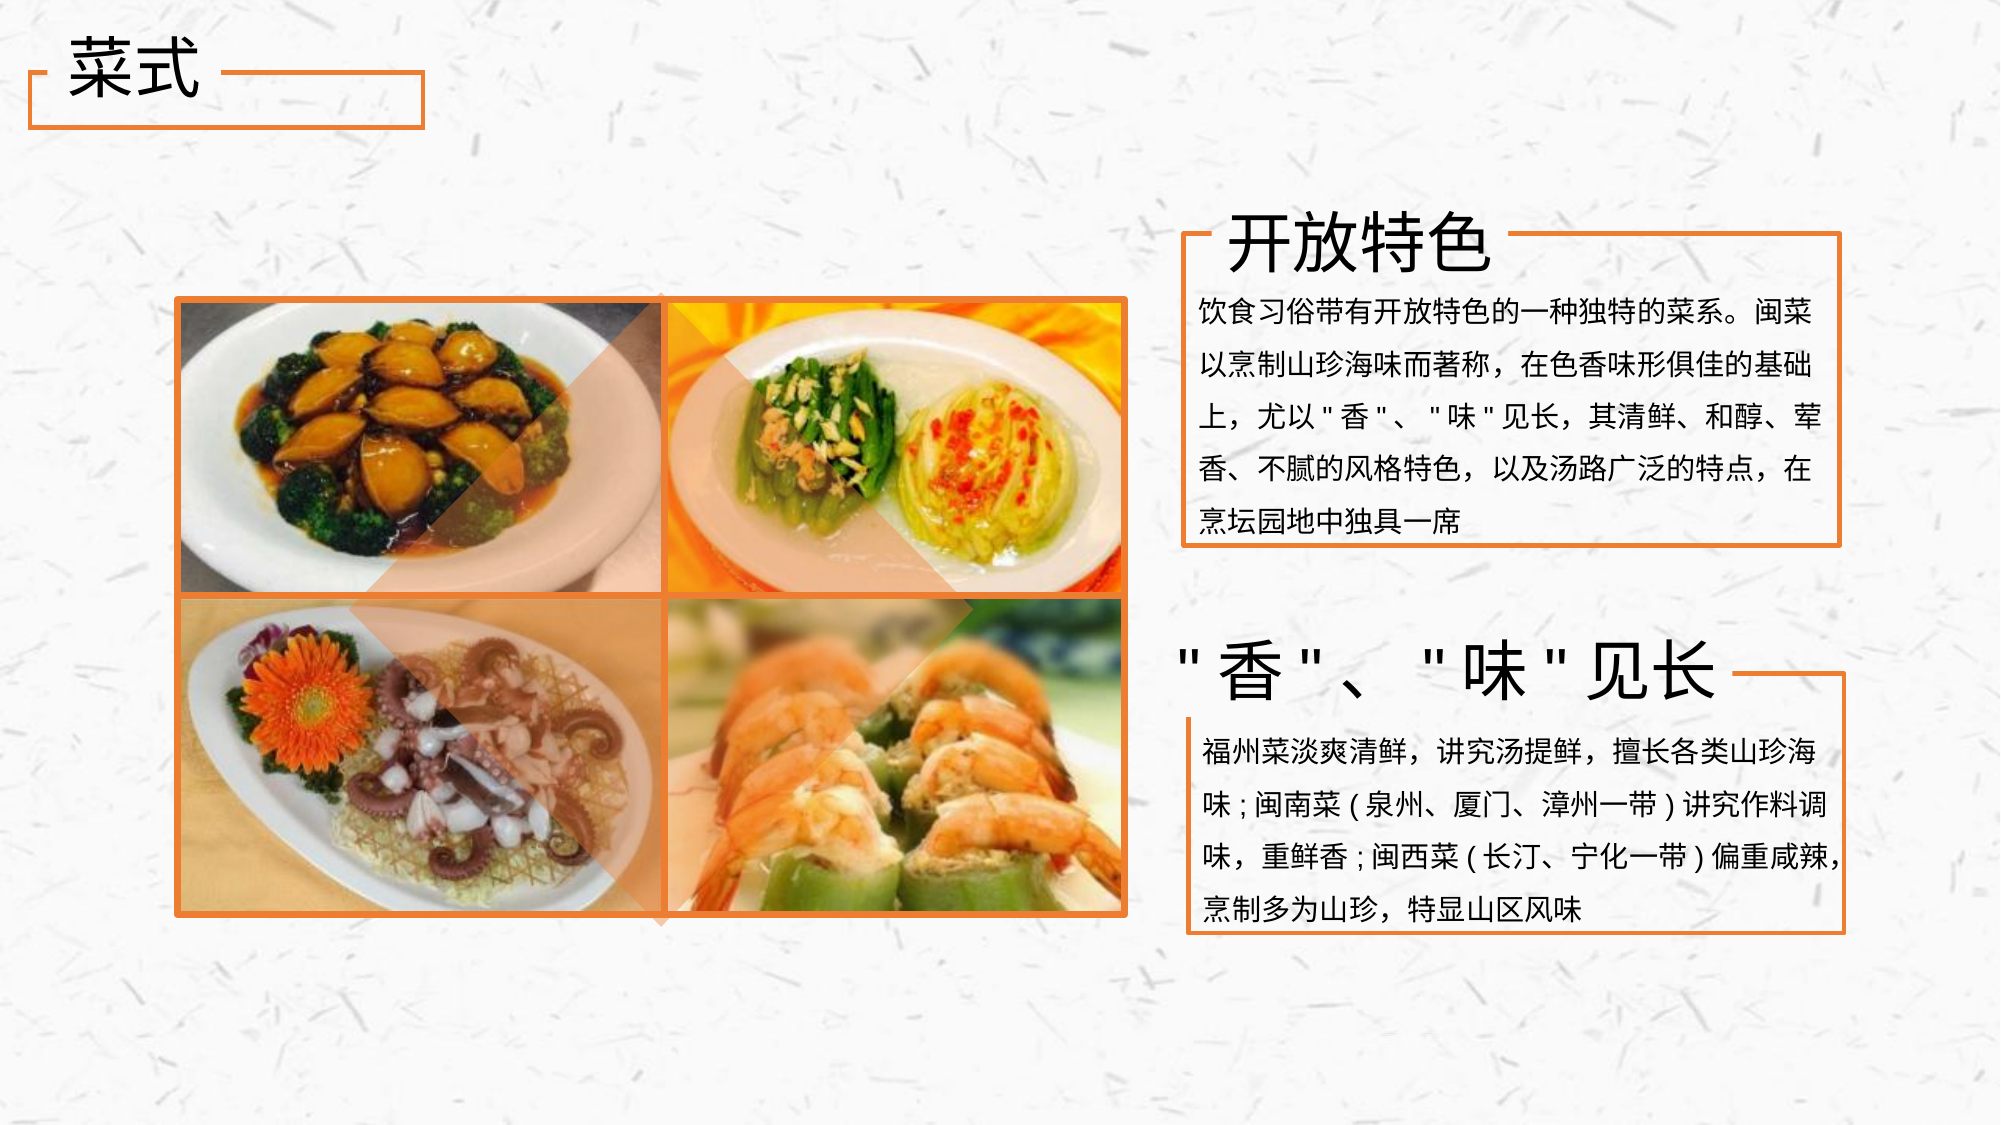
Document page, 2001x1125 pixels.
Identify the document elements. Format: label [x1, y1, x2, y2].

picture [0, 0, 2001, 1125]
text_box [180, 291, 1121, 927]
text_box [30, 18, 424, 128]
text_box [1183, 193, 1840, 567]
text_box [1188, 621, 1845, 954]
